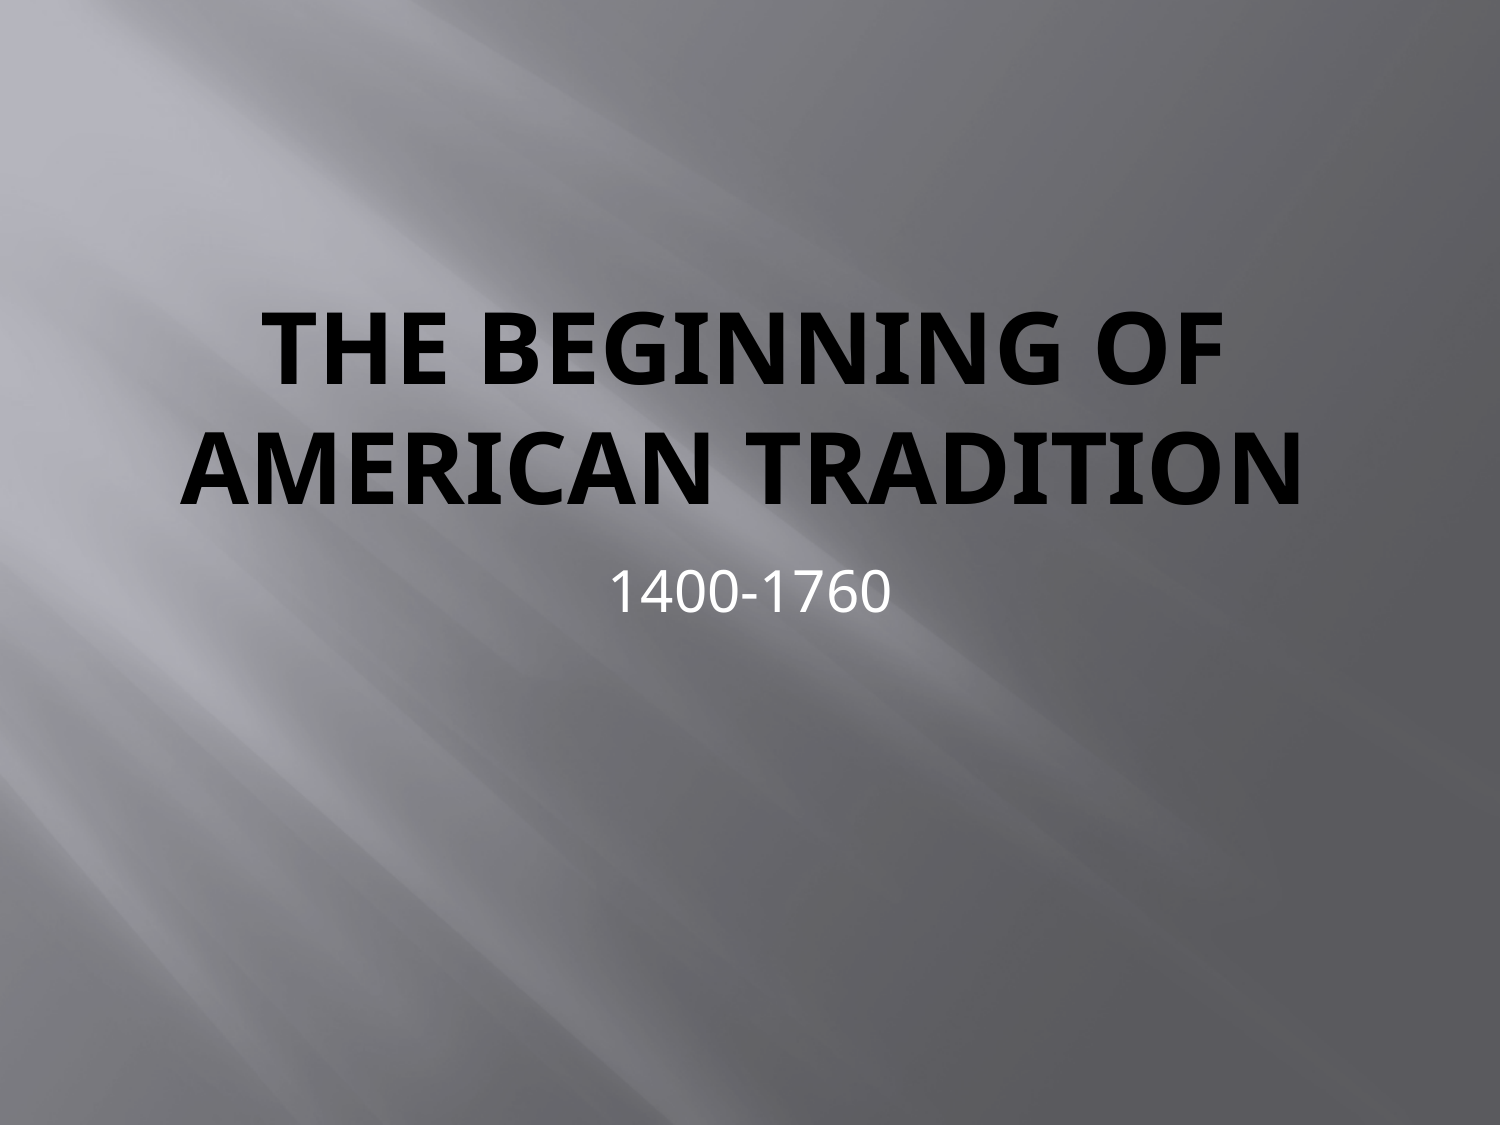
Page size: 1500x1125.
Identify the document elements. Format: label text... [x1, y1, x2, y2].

subtitle 1400-1760 [225, 546, 1275, 834]
title The Beginning of American Tradition [69, 224, 1420, 525]
